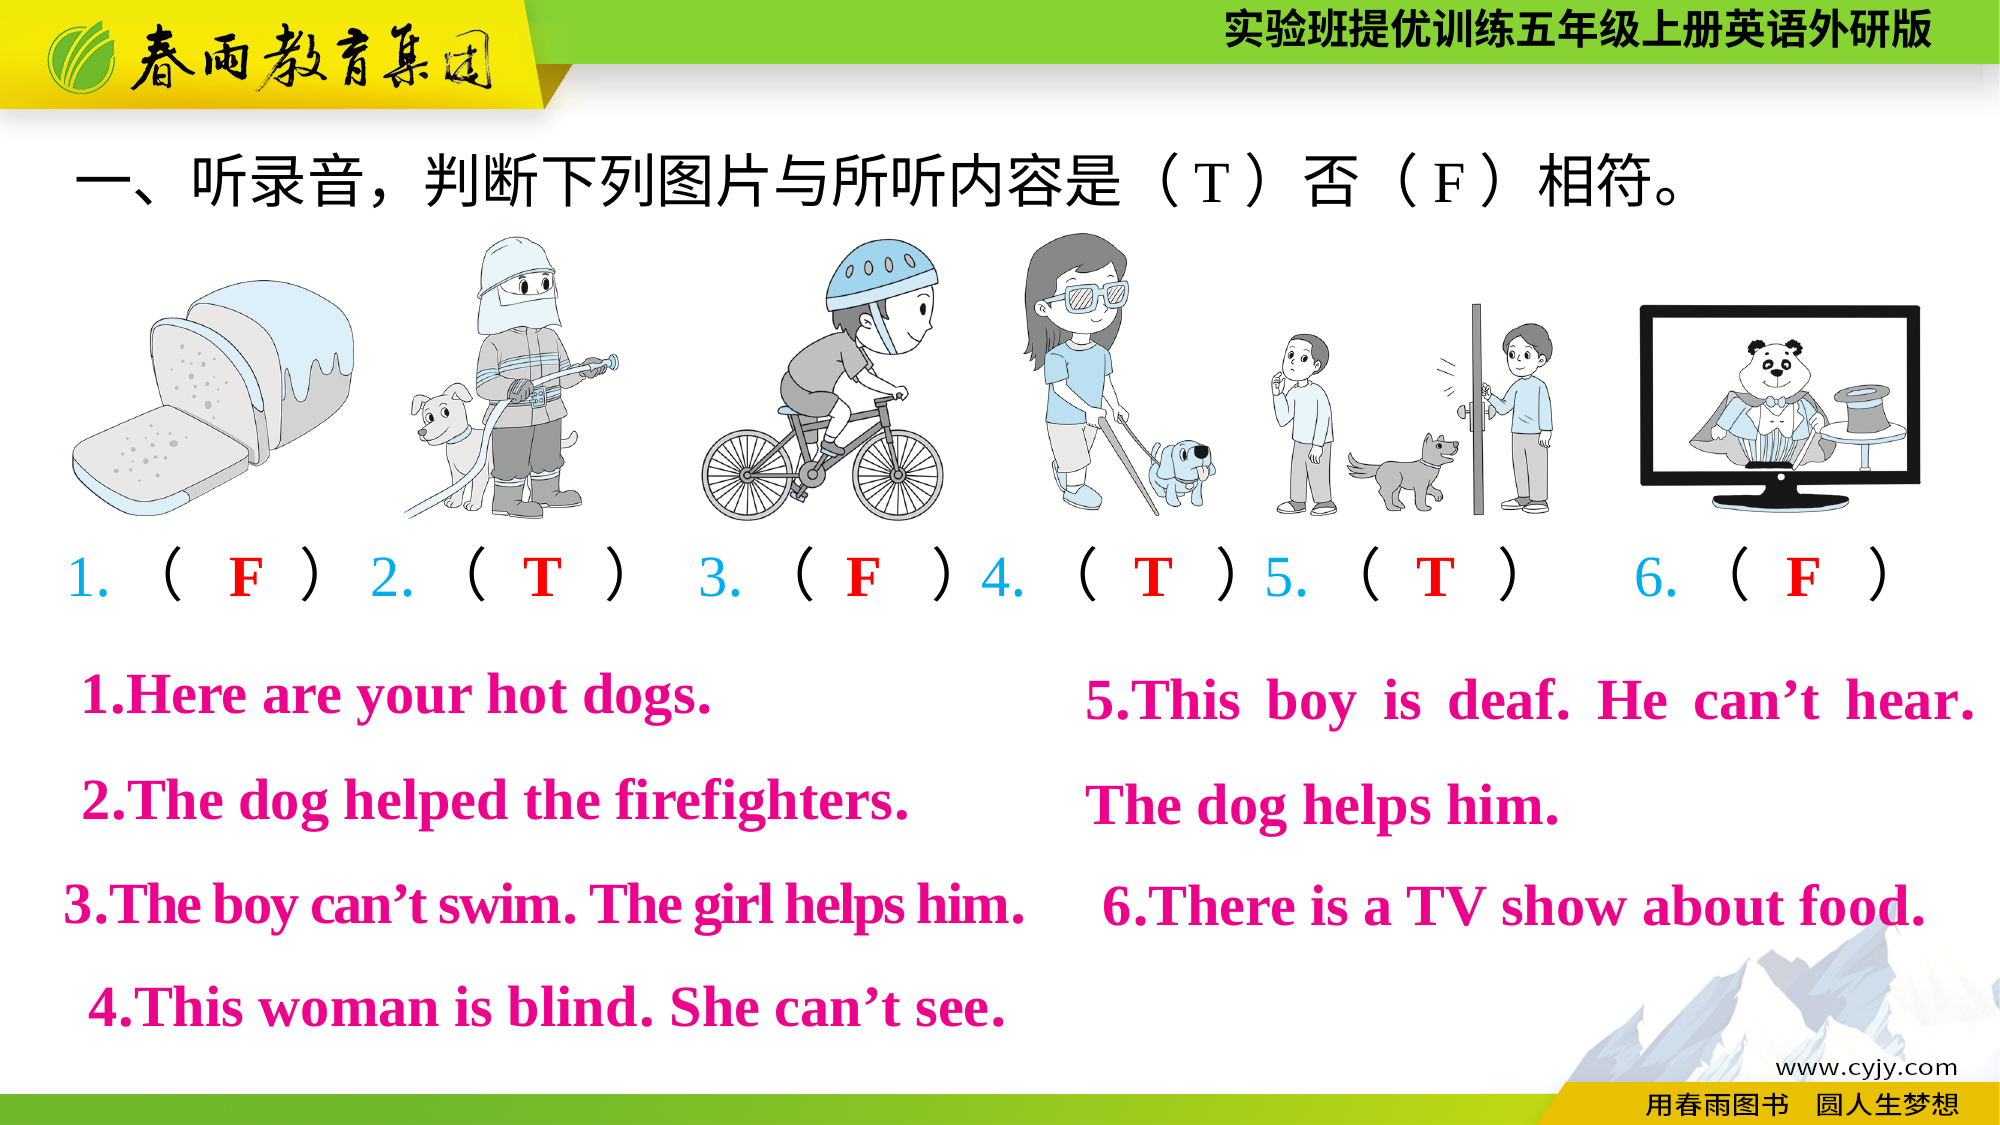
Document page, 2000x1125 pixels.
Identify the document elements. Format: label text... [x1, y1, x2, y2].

text_box 2.The dog helped the firefighters. [66, 719, 926, 822]
text_box 3.The boy can’t swim. The girl helps him. [49, 822, 1088, 943]
text_box 4.（ ） [1189, 530, 1249, 616]
text_box T [1402, 530, 1471, 616]
text_box 3.（ ） [683, 530, 831, 616]
text_box T [509, 530, 578, 616]
text_box 6.There is a TV show about food. [1088, 824, 1942, 945]
text_box F [831, 530, 897, 616]
text_box 1.（ ） [51, 530, 214, 616]
text_box 4.This woman is blind. She can’t see. [73, 925, 1022, 1046]
text_box 5.（ ） [1471, 530, 1572, 616]
text_box 2.（ ） [355, 530, 509, 612]
text_box 6.（ ） [1837, 530, 1941, 616]
text_box 1.Here are your hot dogs. [65, 612, 728, 733]
text_box 2.（ ） [578, 530, 678, 612]
text_box 1.（ ） [281, 530, 355, 612]
text_box 4.（ ） [966, 530, 1120, 616]
text_box 3.（ ） [897, 530, 966, 616]
text_box 5.This boy is deaf. He can’t hear. The dog helps him. [1070, 618, 1991, 844]
text_box T [1120, 530, 1189, 616]
text_box 6.（ ） [1619, 530, 1771, 616]
picture [0, 0, 2000, 1125]
text_box F [1771, 530, 1837, 616]
text_box 5.（ ） [1249, 530, 1402, 616]
text_box F [214, 530, 281, 616]
list 一、听录音，判断下列图片与所听内容是（T）否（F）相符。 [59, 101, 1944, 210]
